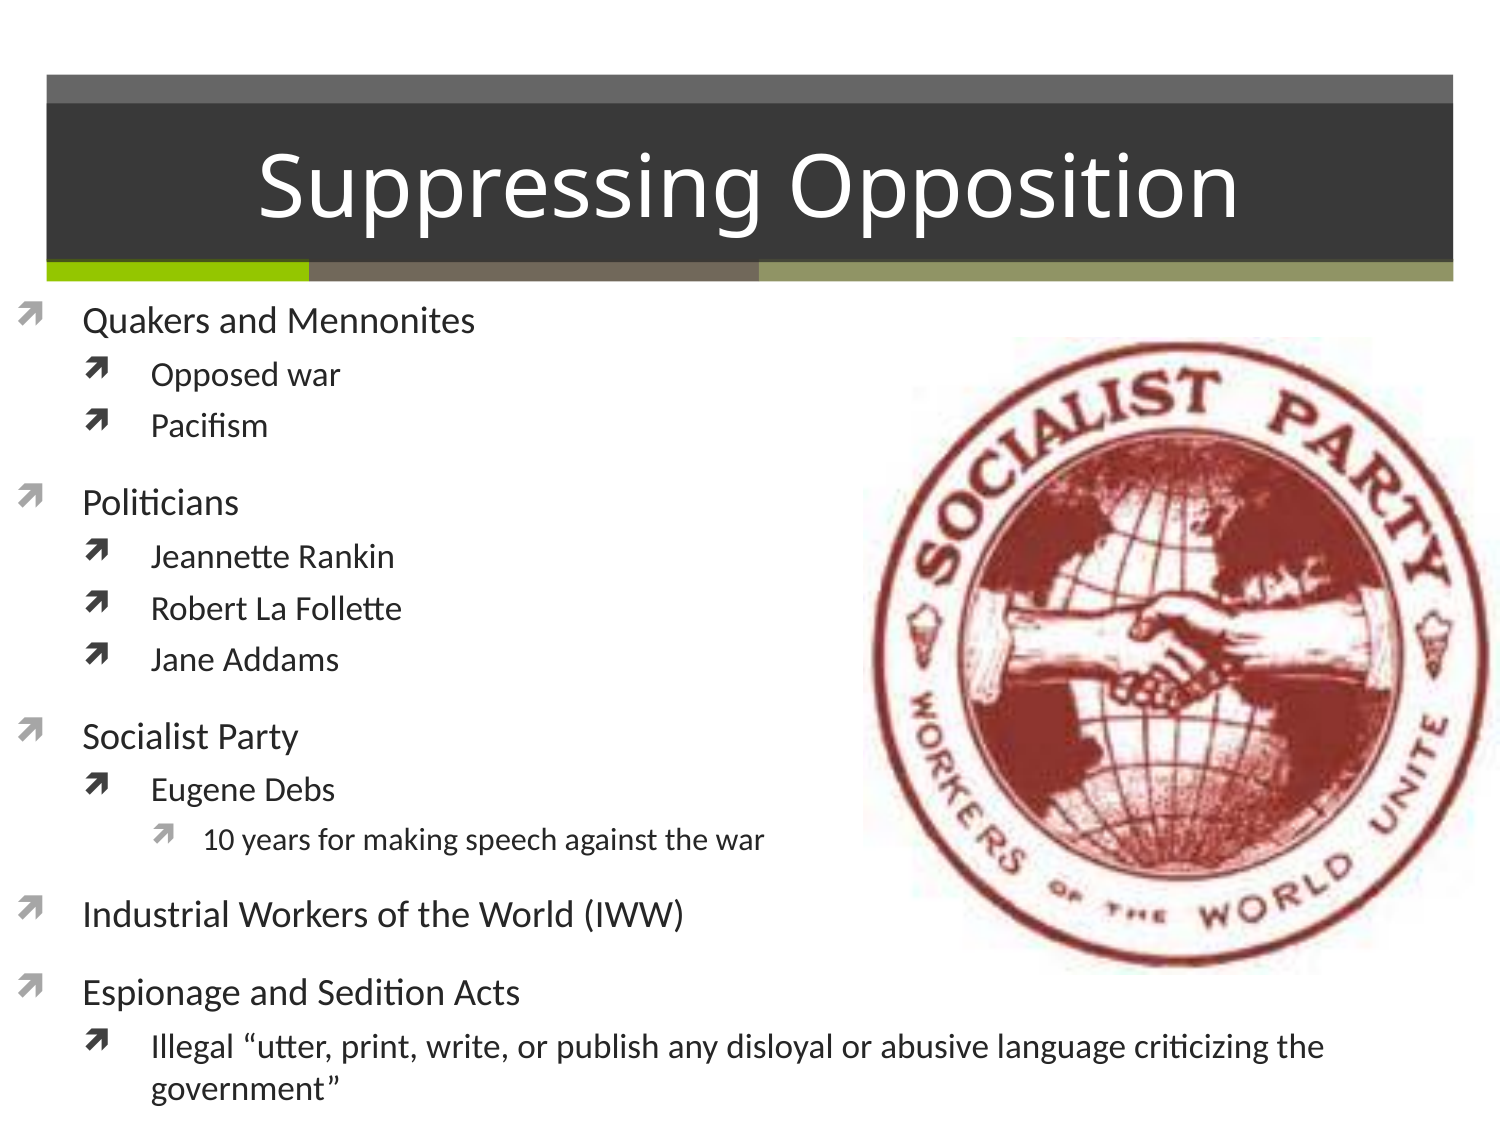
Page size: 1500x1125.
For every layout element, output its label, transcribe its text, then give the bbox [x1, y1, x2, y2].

picture [863, 337, 1500, 975]
list Quakers and Mennonites Opposed war Pacifism Politicians Jeannette Rankin Robert La Follette Jane Addams Socialist Party Eugene Debs 10 years for making speech against the war Industrial Workers of the World (IWW) Espionage and Sedition Acts Illegal “utter, print, write, or publish any disloyal or abusive language criticizing the government” [0, 287, 1500, 1125]
title Suppressing Opposition [46, 103, 1454, 263]
